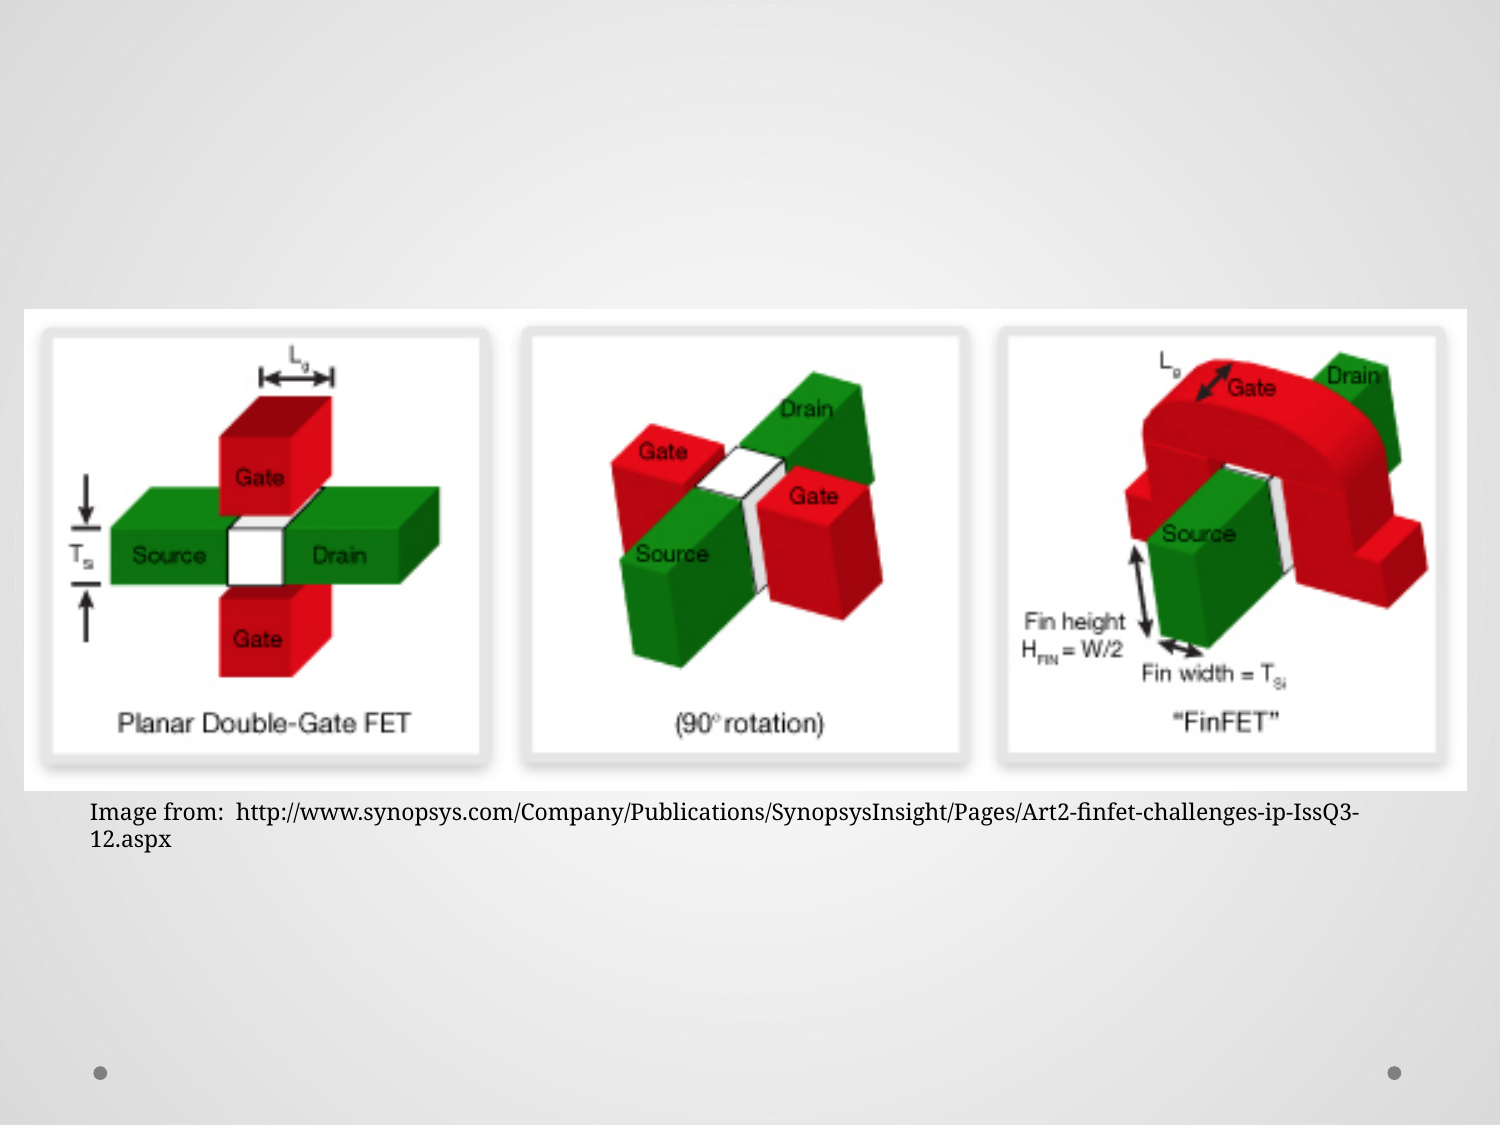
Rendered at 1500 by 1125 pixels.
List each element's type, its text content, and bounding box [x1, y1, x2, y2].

picture [24, 309, 1467, 791]
text_box Image from: http://www.synopsys.com/Company/Publications/SynopsysInsight/Pages/Art2-finfet-challenges-ip-IssQ3-12.aspx [74, 799, 1425, 860]
